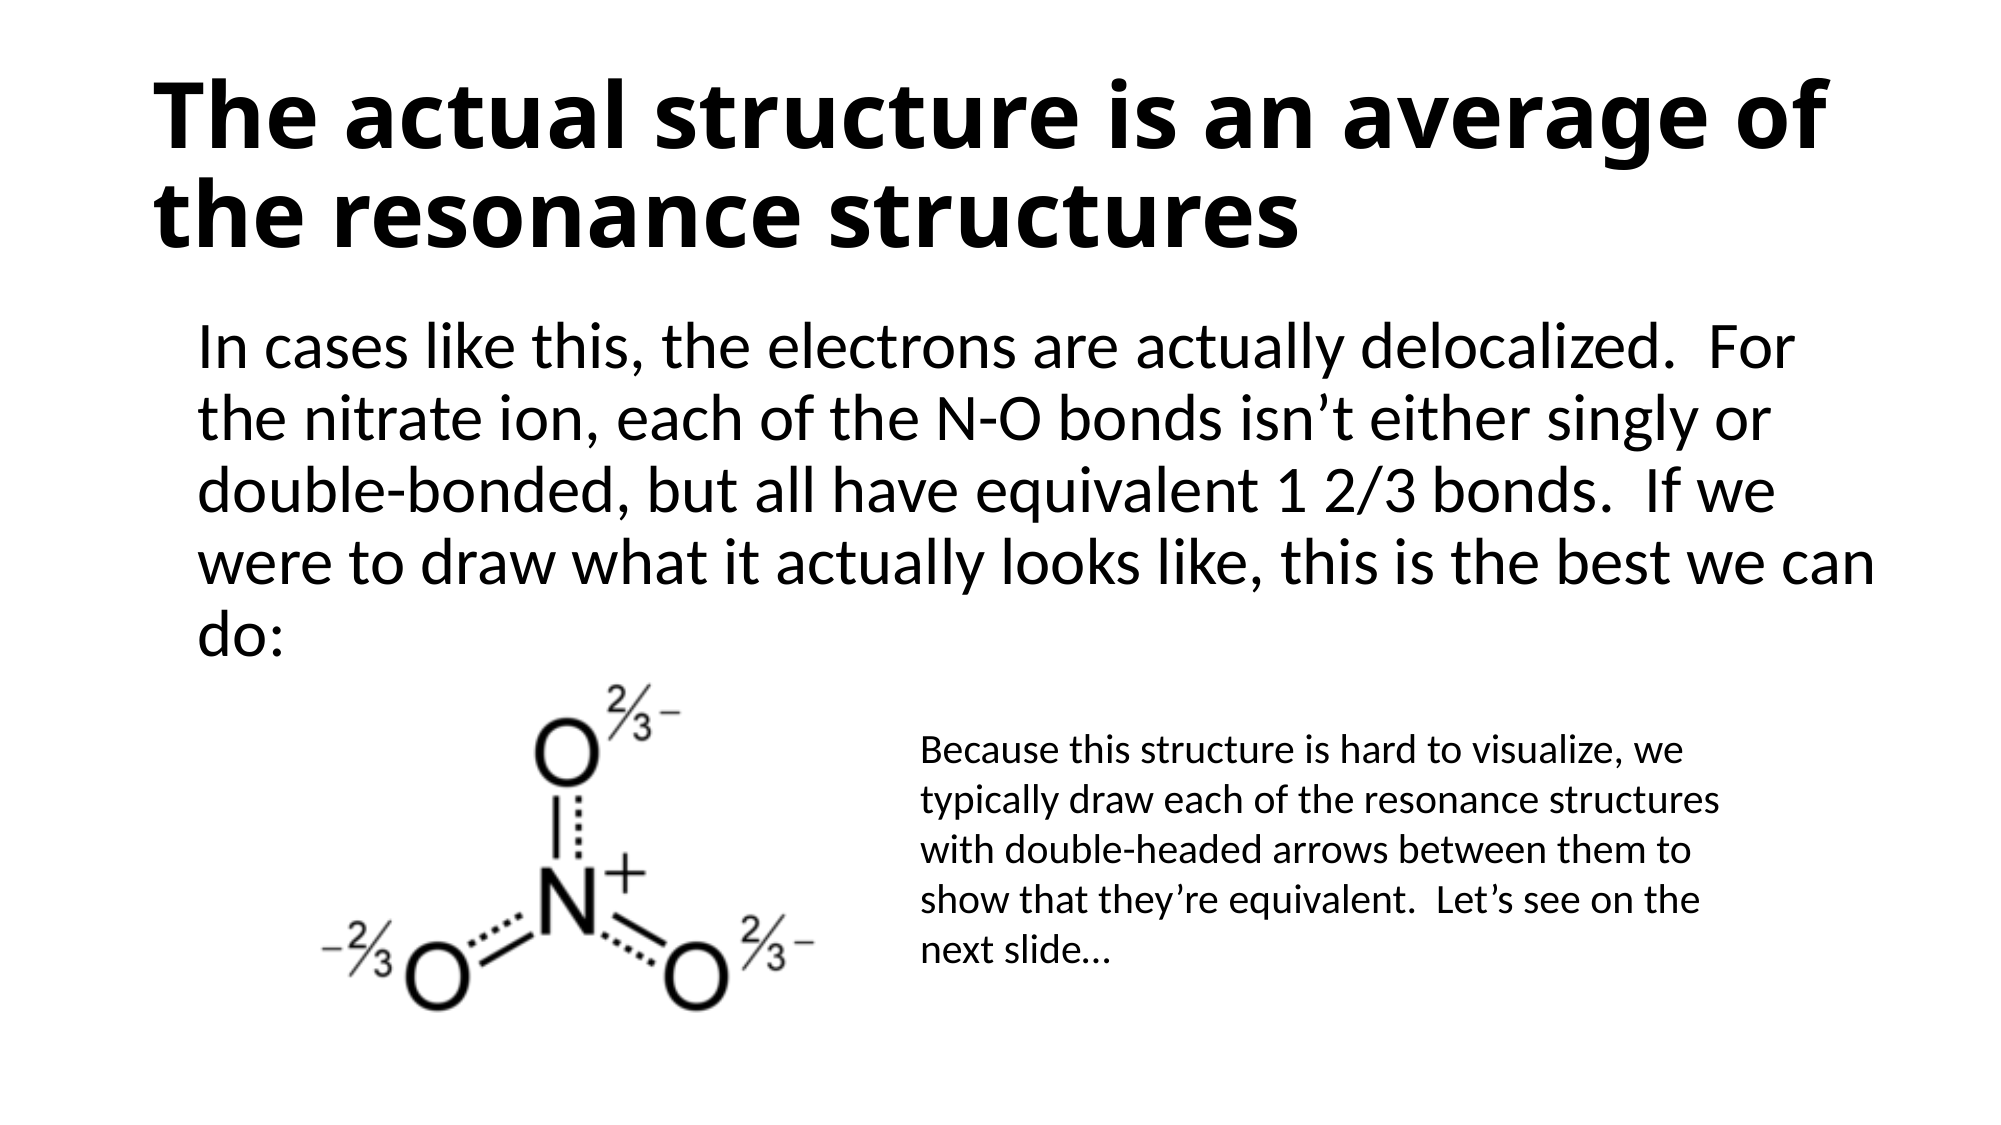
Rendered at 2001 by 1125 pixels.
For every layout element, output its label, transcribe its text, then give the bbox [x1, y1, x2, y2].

title The actual structure is an average of the resonance structures [137, 59, 1863, 278]
list In cases like this, the electrons are actually delocalized. For the nitrate ion, each of the N-O bonds isn’t either singly or double-bonded, but all have equivalent 1 2/3 bonds. If we were to draw what it actually looks like, this is the best we can do: [183, 303, 1908, 1018]
text_box Because this structure is hard to visualize, we typically draw each of the resonance structures with double-headed arrows between them to show that they’re equivalent. Let’s see on the next slide… [905, 714, 1763, 979]
picture [298, 660, 839, 1036]
